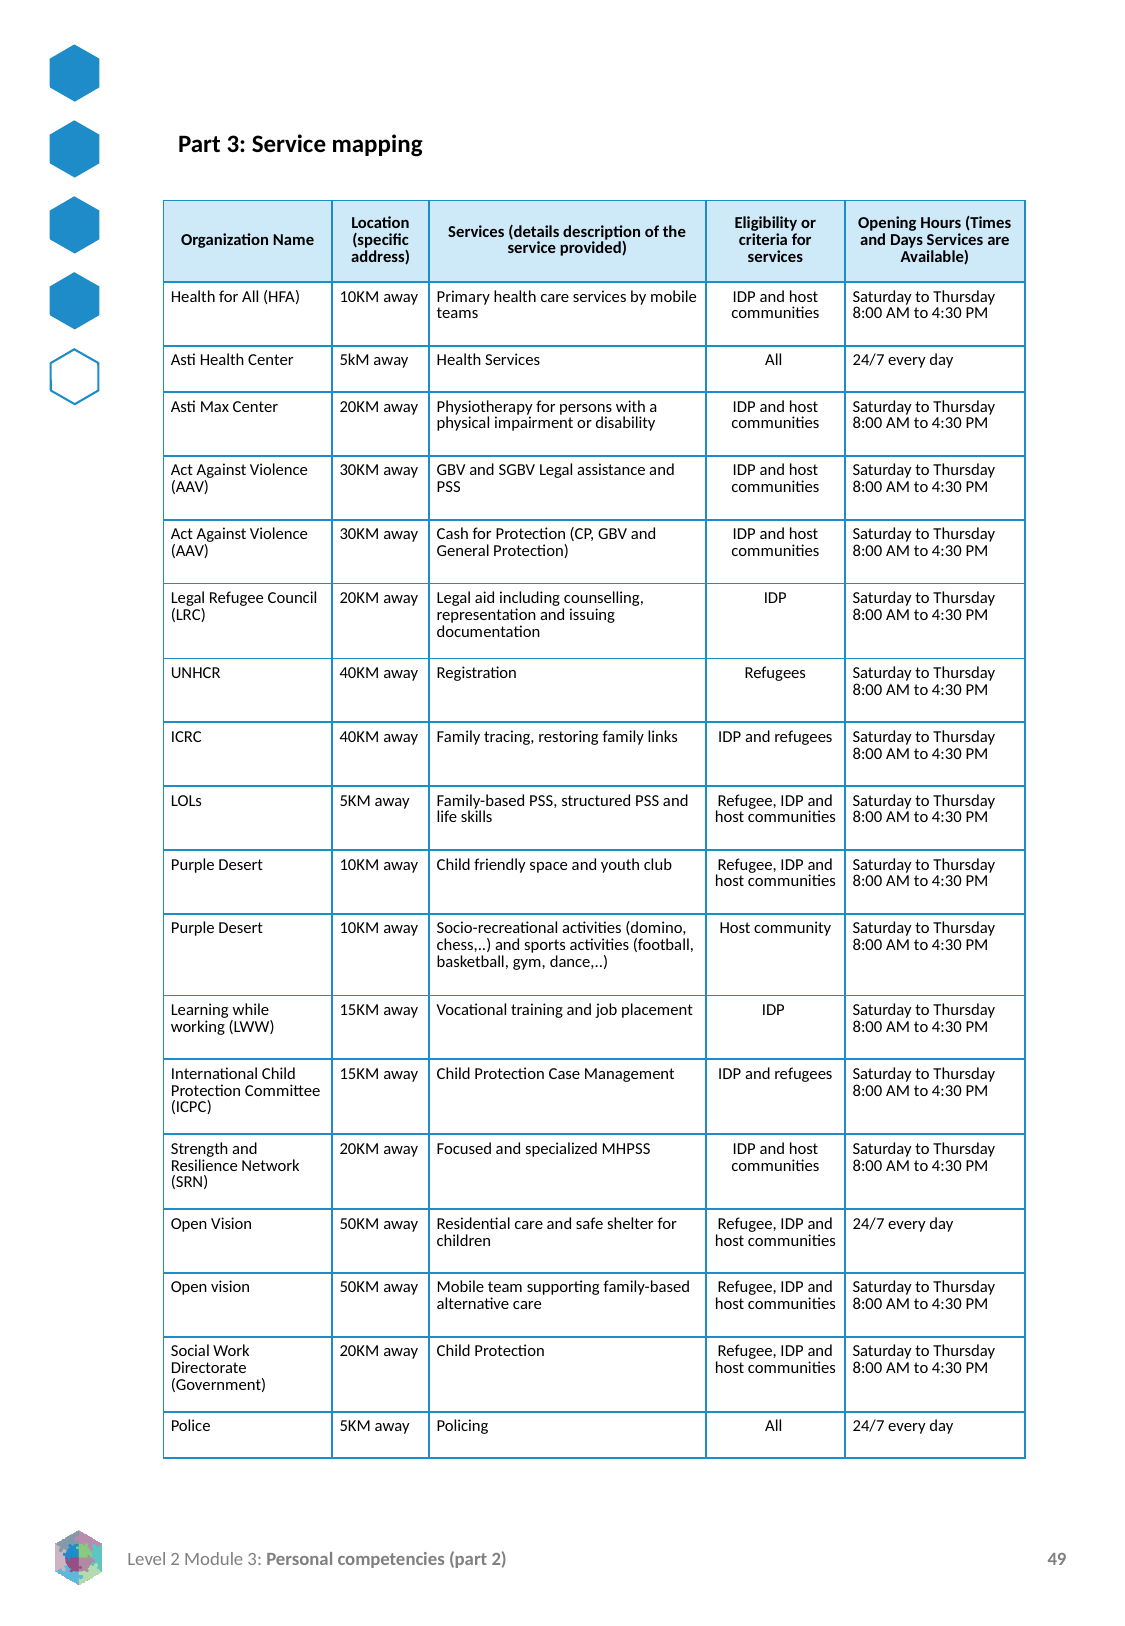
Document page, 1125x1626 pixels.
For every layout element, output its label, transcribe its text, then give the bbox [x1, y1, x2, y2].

table_cell IDP and host communities [707, 283, 844, 345]
table_cell IDP and refugees [707, 723, 844, 785]
table_cell Asti Health Center [164, 347, 331, 391]
table_cell IDP and host communities [707, 521, 844, 583]
table_cell Saturday to Thursday 8:00 AM to 4:30 PM [846, 457, 1024, 519]
table_cell Refugee, IDP and host communities [707, 1210, 844, 1272]
table_cell Refugees [707, 659, 844, 721]
table_cell 50KM away [333, 1210, 428, 1272]
table_cell 15KM away [333, 996, 428, 1058]
table_cell Family tracing, restoring family links [430, 723, 705, 785]
table_header Opening Hours (Times and Days Services are Available) [846, 201, 1024, 281]
table_cell Saturday to Thursday 8:00 AM to 4:30 PM [846, 1338, 1024, 1411]
table_cell IDP and refugees [707, 1060, 844, 1133]
table_cell Social Work Directorate (Government) [164, 1338, 331, 1411]
table_cell IDP [707, 996, 844, 1058]
table_cell Child friendly space and youth club [430, 851, 705, 913]
table_cell Act Against Violence (AAV) [164, 457, 331, 519]
table_header Services (details description of the service provided) [430, 201, 705, 281]
table_cell Registration [430, 659, 705, 721]
table_cell Police [164, 1413, 331, 1457]
table_header Eligibility or criteria for services [707, 201, 844, 281]
table_cell Saturday to Thursday 8:00 AM to 4:30 PM [846, 393, 1024, 455]
table_cell Learning while working (LWW) [164, 996, 331, 1058]
table_cell Saturday to Thursday 8:00 AM to 4:30 PM [846, 1135, 1024, 1208]
table_cell Saturday to Thursday 8:00 AM to 4:30 PM [846, 1274, 1024, 1336]
table_cell IDP [707, 584, 844, 658]
table_cell IDP and host communities [707, 1135, 844, 1208]
table_cell Health Services [430, 347, 705, 391]
table_cell International Child Protection Committee (ICPC) [164, 1060, 331, 1133]
table_cell Vocational training and job placement [430, 996, 705, 1058]
table_cell 40KM away [333, 659, 428, 721]
table_cell 20KM away [333, 584, 428, 658]
table_cell Refugee, IDP and host communities [707, 1274, 844, 1336]
table_cell 20KM away [333, 393, 428, 455]
table_cell 24/7 every day [846, 1413, 1024, 1457]
table_cell 15KM away [333, 1060, 428, 1133]
table_cell 10KM away [333, 283, 428, 345]
table_cell Policing [430, 1413, 705, 1457]
table_cell 5KM away [333, 787, 428, 849]
table_cell Open Vision [164, 1210, 331, 1272]
table_cell Health for All (HFA) [164, 283, 331, 345]
table_cell 30KM away [333, 521, 428, 583]
table_cell 20KM away [333, 1135, 428, 1208]
table_cell Refugee, IDP and host communities [707, 851, 844, 913]
table_header Location (specific address) [333, 201, 428, 281]
table_cell Saturday to Thursday 8:00 AM to 4:30 PM [846, 787, 1024, 849]
table_cell Asti Max Center [164, 393, 331, 455]
table_cell Open vision [164, 1274, 331, 1336]
table_cell Host community [707, 915, 844, 995]
table_cell 24/7 every day [846, 347, 1024, 391]
table_cell Child Protection Case Management [430, 1060, 705, 1133]
table_cell Saturday to Thursday 8:00 AM to 4:30 PM [846, 521, 1024, 583]
table_header Organization Name [164, 201, 331, 281]
table_cell Refugee, IDP and host communities [707, 787, 844, 849]
table_cell 50KM away [333, 1274, 428, 1336]
table_cell Purple Desert [164, 851, 331, 913]
table_cell UNHCR [164, 659, 331, 721]
table_cell 20KM away [333, 1338, 428, 1411]
table_cell Physiotherapy for persons with a physical impairment or disability [430, 393, 705, 455]
table_cell GBV and SGBV Legal assistance and PSS [430, 457, 705, 519]
table_cell Legal Refugee Council (LRC) [164, 584, 331, 658]
text_box [49, 196, 100, 254]
table_cell Saturday to Thursday 8:00 AM to 4:30 PM [846, 915, 1024, 995]
text_box [49, 44, 100, 102]
table_cell LOLs [164, 787, 331, 849]
table_cell Mobile team supporting family-based alternative care [430, 1274, 705, 1336]
table_cell 10KM away [333, 915, 428, 995]
table_cell All [707, 347, 844, 391]
text_box [49, 120, 100, 178]
table_cell Saturday to Thursday 8:00 AM to 4:30 PM [846, 283, 1024, 345]
table_cell 5kM away [333, 347, 428, 391]
table_cell Primary health care services by mobile teams [430, 283, 705, 345]
table_cell 30KM away [333, 457, 428, 519]
table_cell 24/7 every day [846, 1210, 1024, 1272]
table_cell Strength and Resilience Network (SRN) [164, 1135, 331, 1208]
table_cell 10KM away [333, 851, 428, 913]
table_cell Cash for Protection (CP, GBV and General Protection) [430, 521, 705, 583]
table_cell IDP and host communities [707, 393, 844, 455]
table_cell 5KM away [333, 1413, 428, 1457]
text_box [49, 348, 100, 406]
table_cell Focused and specialized MHPSS [430, 1135, 705, 1208]
table_cell IDP and host communities [707, 457, 844, 519]
text_box Part 3: Service mapping [163, 120, 1026, 165]
table_cell Refugee, IDP and host communities [707, 1338, 844, 1411]
table_cell Saturday to Thursday 8:00 AM to 4:30 PM [846, 996, 1024, 1058]
table_cell Saturday to Thursday 8:00 AM to 4:30 PM [846, 584, 1024, 658]
table_cell Socio-recreational activities (domino, chess,..) and sports activities (football, basketball, gym, dance,..) [430, 915, 705, 995]
table_cell ICRC [164, 723, 331, 785]
text_box [49, 272, 100, 330]
table_cell All [707, 1413, 844, 1457]
table_cell Saturday to Thursday 8:00 AM to 4:30 PM [846, 851, 1024, 913]
table_cell Purple Desert [164, 915, 331, 995]
table_cell 40KM away [333, 723, 428, 785]
table_cell Saturday to Thursday 8:00 AM to 4:30 PM [846, 1060, 1024, 1133]
table_cell Saturday to Thursday 8:00 AM to 4:30 PM [846, 659, 1024, 721]
picture [55, 1530, 102, 1585]
table_cell Legal aid including counselling, representation and issuing documentation [430, 584, 705, 658]
table_cell Saturday to Thursday 8:00 AM to 4:30 PM [846, 723, 1024, 785]
table_cell Act Against Violence (AAV) [164, 521, 331, 583]
table_cell Residential care and safe shelter for children [430, 1210, 705, 1272]
table_cell Family-based PSS, structured PSS and life skills [430, 787, 705, 849]
table_cell Child Protection [430, 1338, 705, 1411]
